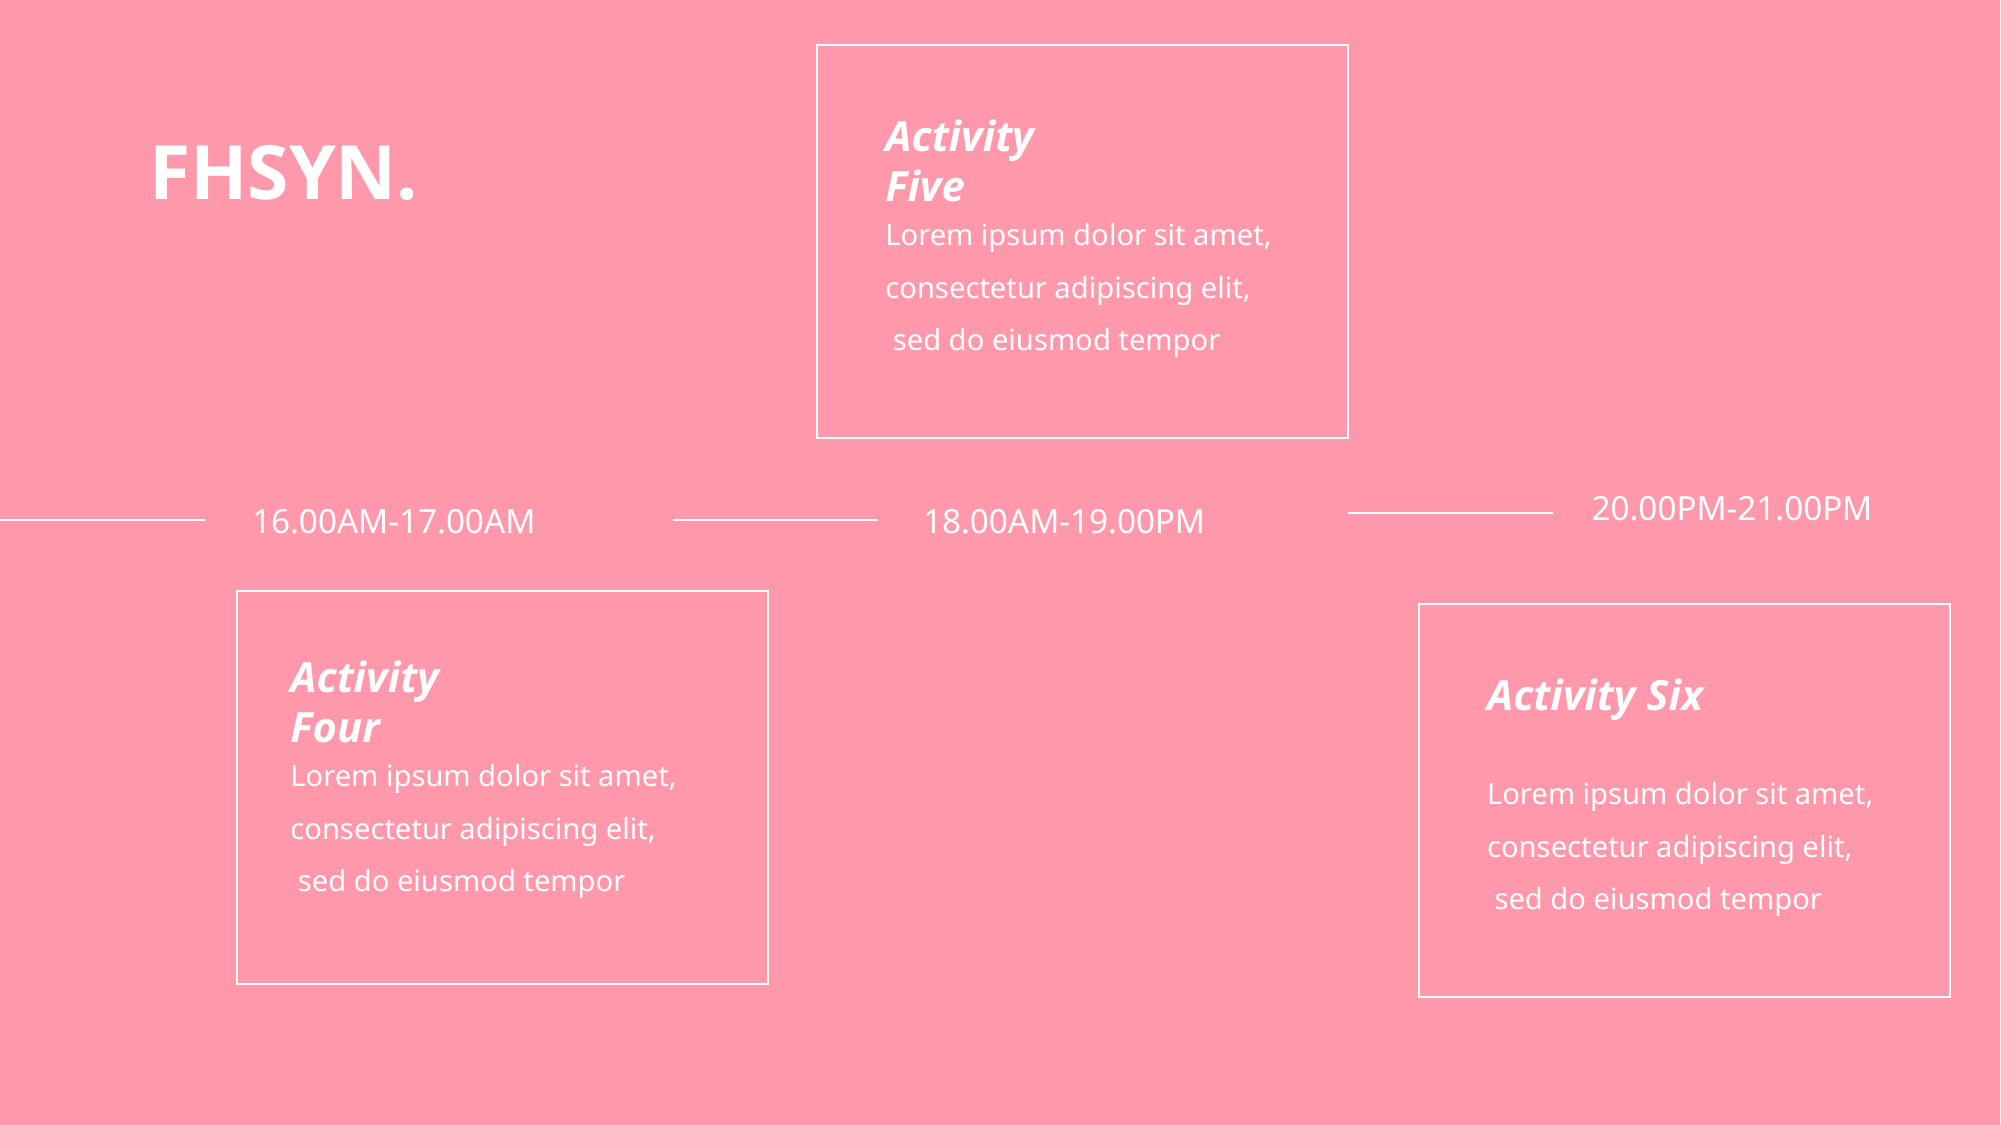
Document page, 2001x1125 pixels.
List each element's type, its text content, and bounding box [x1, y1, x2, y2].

text_box Activity Four [275, 642, 554, 709]
text_box 18.00AM-19.00PM [908, 492, 1329, 548]
text_box Lorem ipsum dolor sit amet, consectetur adipiscing elit, sed do eiusmod tempor [870, 191, 1325, 360]
text_box [1418, 603, 1950, 997]
text_box Activity Six [1472, 660, 1721, 727]
text_box Lorem ipsum dolor sit amet, consectetur adipiscing elit, sed do eiusmod tempor [1472, 750, 1927, 919]
text_box Activity Five [870, 101, 1137, 168]
text_box 16.00AM-17.00AM [236, 492, 656, 548]
text_box [816, 45, 1348, 438]
text_box [236, 590, 768, 984]
text_box 20.00PM-21.00PM [1576, 479, 2000, 536]
text_box Lorem ipsum dolor sit amet, consectetur adipiscing elit, sed do eiusmod tempor [275, 732, 730, 901]
text_box FHSYN. [134, 71, 444, 224]
